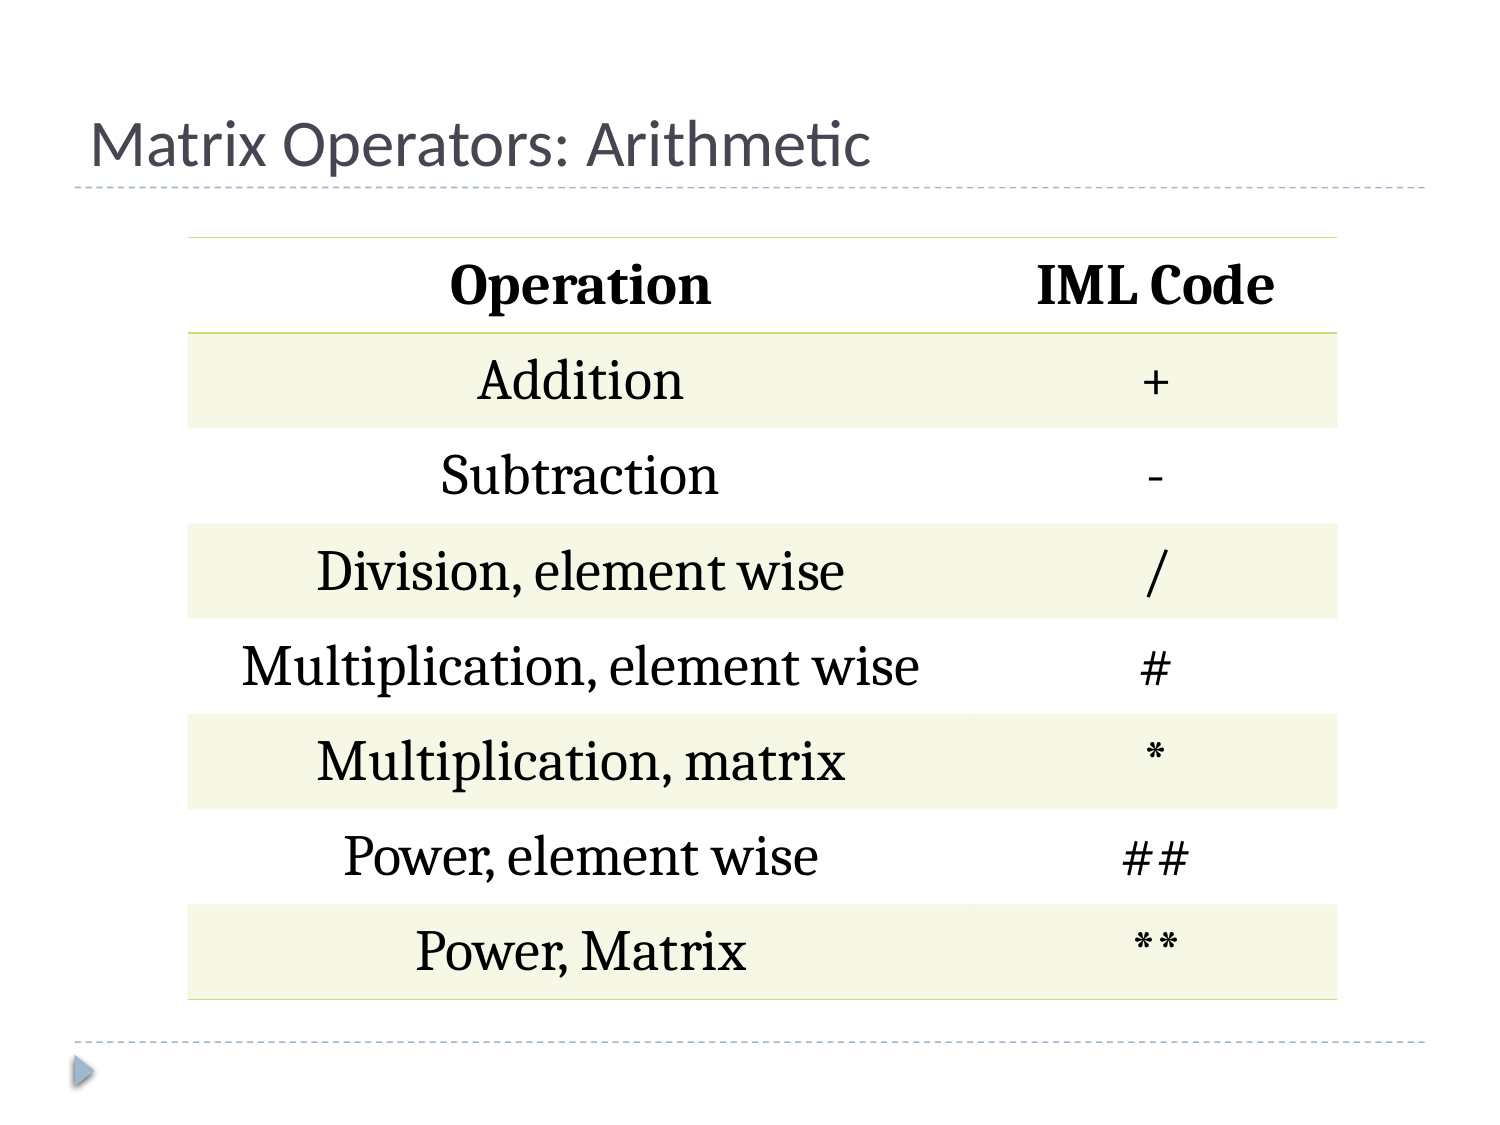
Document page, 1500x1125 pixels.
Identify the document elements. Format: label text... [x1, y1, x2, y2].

table_cell * [975, 714, 1337, 809]
table_cell + [975, 334, 1337, 428]
table_header Operation [188, 238, 975, 332]
table_cell Power, element wise [188, 809, 975, 904]
table_cell / [975, 523, 1337, 619]
title Matrix Operators: Arithmetic [75, 37, 1425, 188]
table_cell Multiplication, matrix [188, 714, 975, 809]
table_cell Subtraction [188, 428, 975, 523]
table_cell Addition [188, 334, 975, 428]
table_header IML Code [975, 238, 1337, 332]
table_cell Division, element wise [188, 523, 975, 619]
table_cell Multiplication, element wise [188, 619, 975, 714]
table_cell # [975, 619, 1337, 714]
table_cell ## [975, 809, 1337, 904]
table_cell Power, Matrix [188, 904, 975, 999]
table_cell ** [975, 904, 1337, 999]
table_cell - [975, 428, 1337, 523]
